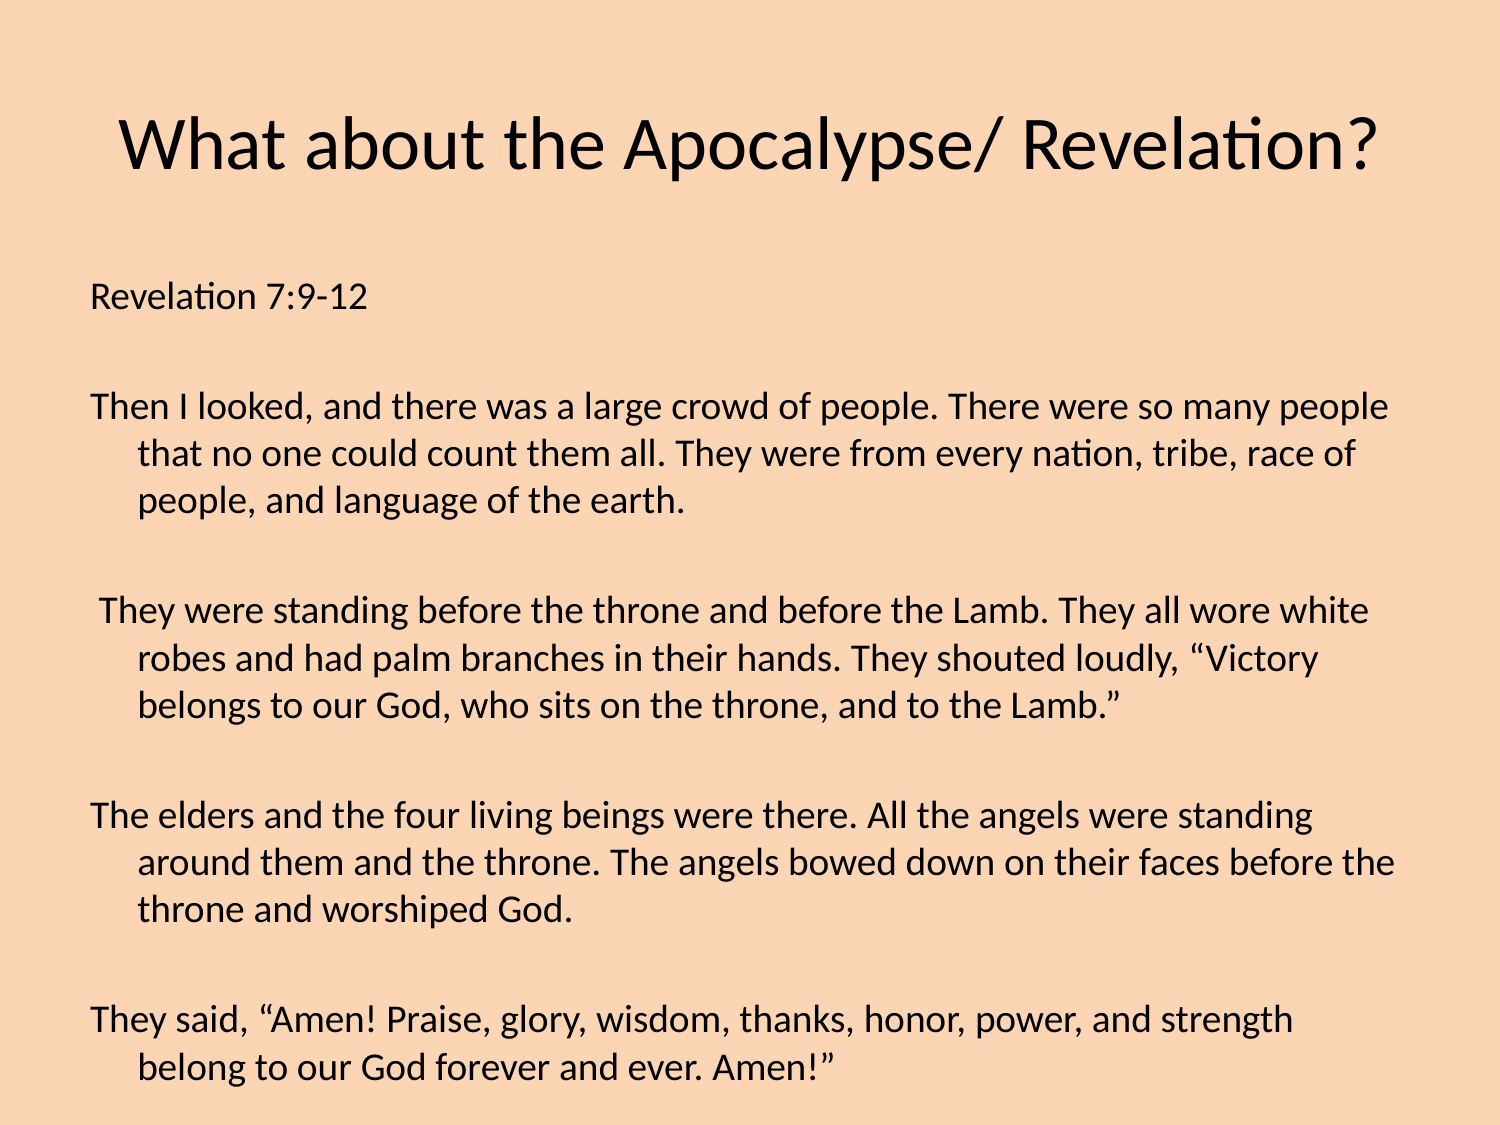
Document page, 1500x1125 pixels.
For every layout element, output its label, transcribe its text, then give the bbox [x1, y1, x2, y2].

title What about the Apocalypse/ Revelation? [75, 45, 1425, 233]
list Revelation 7:9-12 Then I looked, and there was a large crowd of people. There were so many people that no one could count them all. They were from every nation, tribe, race of people, and language of the earth. They were standing before the throne and before the Lamb. They all wore white robes and had palm branches in their hands. They shouted loudly, “Victory belongs to our God, who sits on the throne, and to the Lamb.” The elders and the four living beings were there. All the angels were standing around them and the throne. The angels bowed down on their faces before the throne and worshiped God. They said, “Amen! Praise, glory, wisdom, thanks, honor, power, and strength belong to our God forever and ever. Amen!” [75, 262, 1425, 1103]
